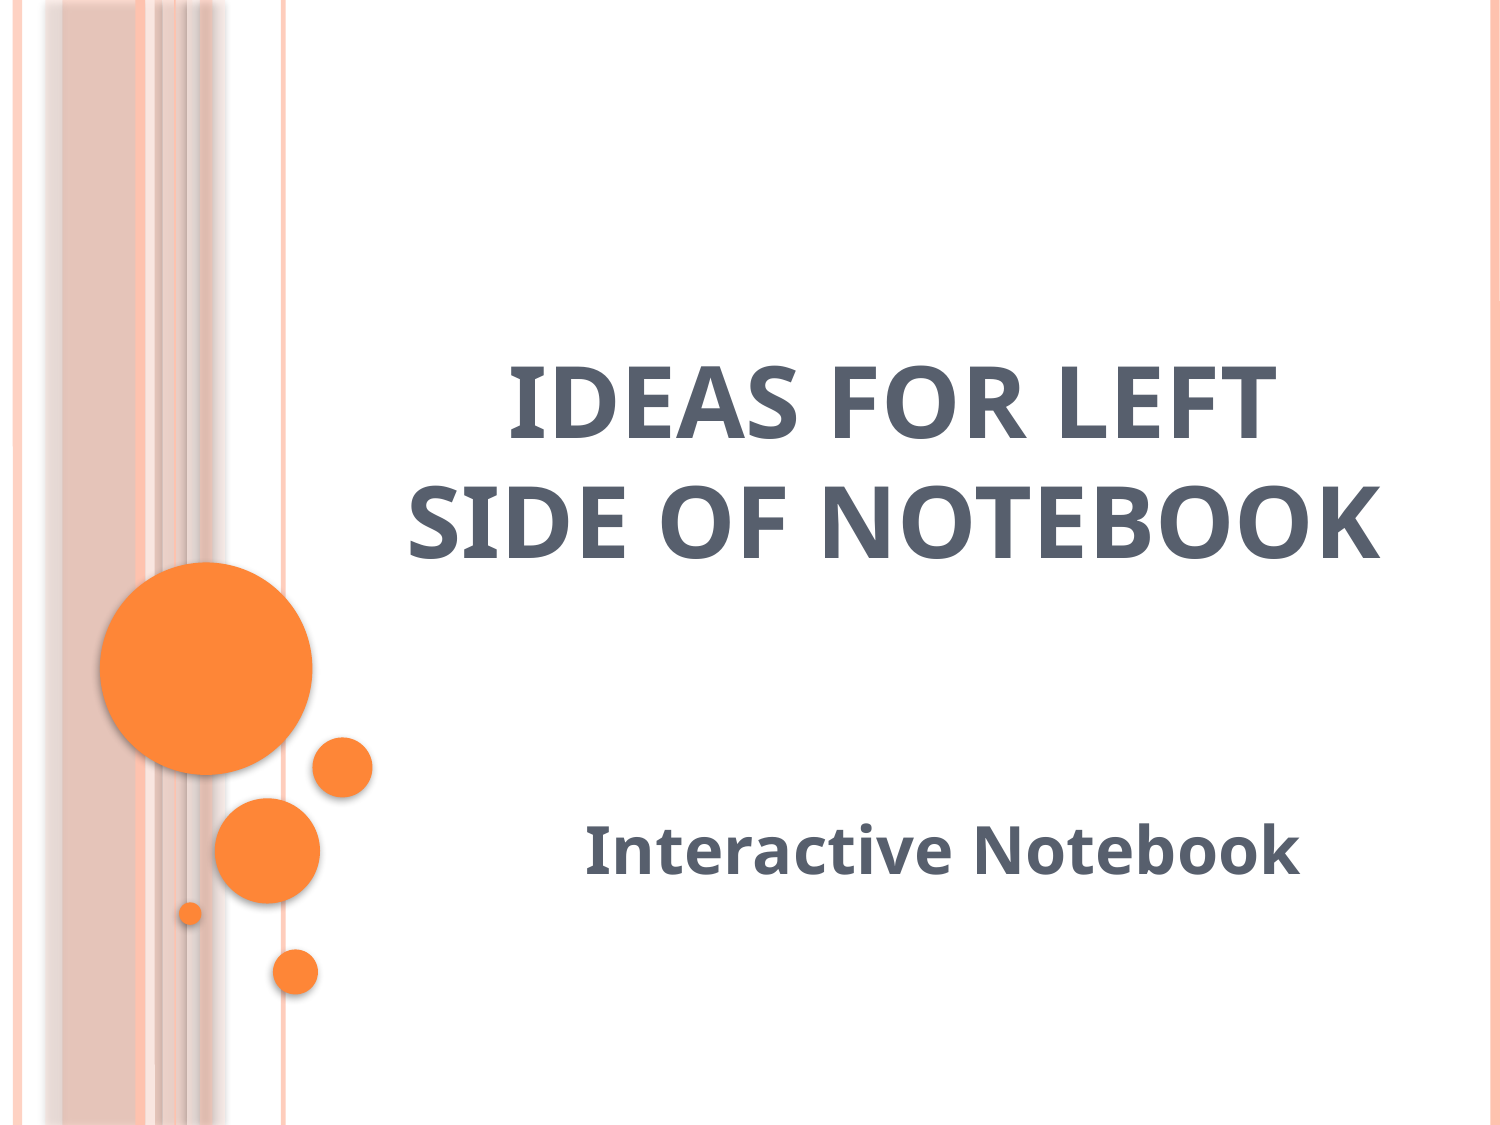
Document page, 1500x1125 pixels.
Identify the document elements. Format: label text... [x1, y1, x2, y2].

subtitle Interactive Notebook [437, 800, 1450, 1025]
title Ideas for Left Side of Notebook [387, 275, 1400, 586]
